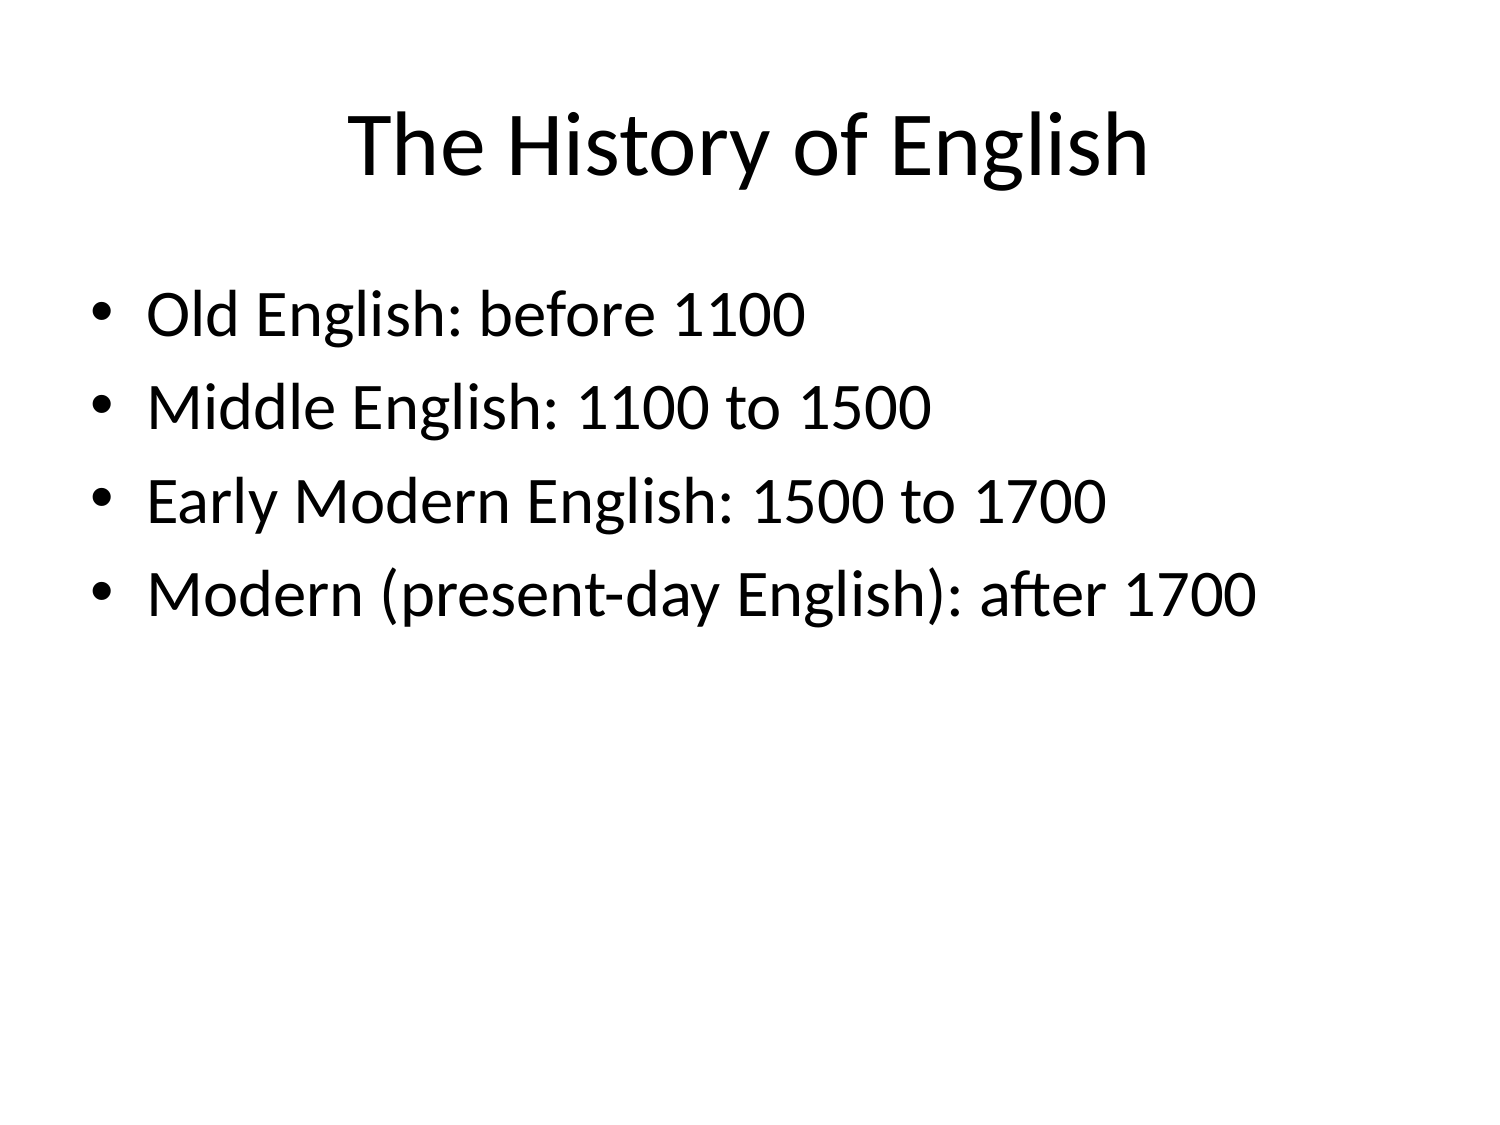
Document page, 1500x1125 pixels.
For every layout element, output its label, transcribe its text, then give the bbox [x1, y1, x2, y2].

title The History of English [75, 45, 1425, 233]
list Old English: before 1100 Middle English: 1100 to 1500 Early Modern English: 1500 to 1700 Modern (present-day English): after 1700 [75, 262, 1425, 1005]
